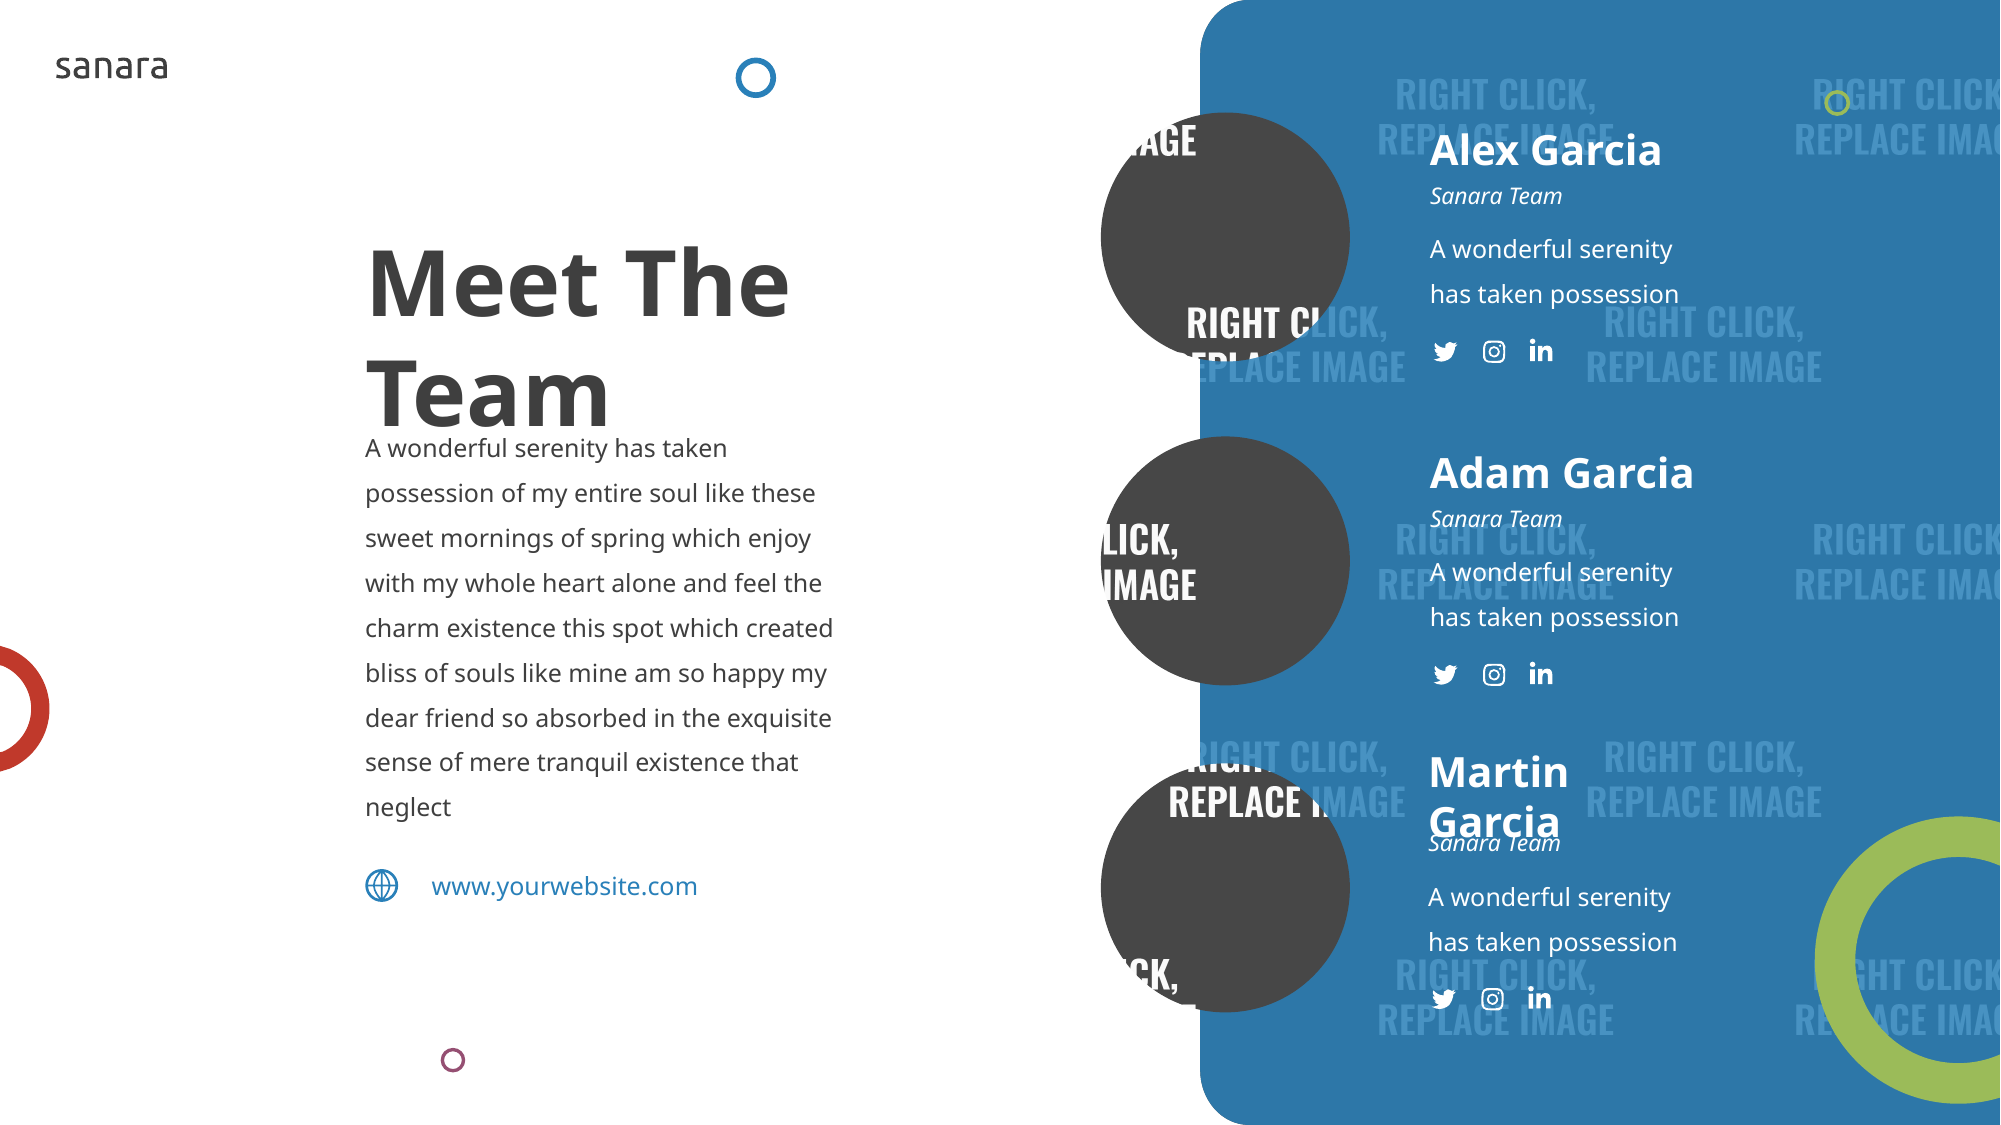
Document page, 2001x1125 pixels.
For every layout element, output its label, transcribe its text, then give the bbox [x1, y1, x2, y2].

text_box www.yourwebsite.com [416, 863, 793, 908]
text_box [1433, 338, 1553, 363]
title Meet The Team [351, 216, 812, 410]
text_box [734, 56, 778, 100]
text_box [365, 869, 399, 902]
text_box A wonderful serenity has taken possession of my entire soul like these sweet mornings of spring which enjoy with my whole heart alone and feel the charm existence this spot which created bliss of souls like mine am so happy my dear friend so absorbed in the exquisite sense of mere tranquil existence that neglect [350, 410, 864, 830]
picture [1100, 0, 2000, 1125]
text_box [0, 644, 51, 773]
text_box [439, 1046, 467, 1074]
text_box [56, 57, 167, 79]
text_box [1433, 661, 1553, 686]
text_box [1431, 985, 1551, 1011]
